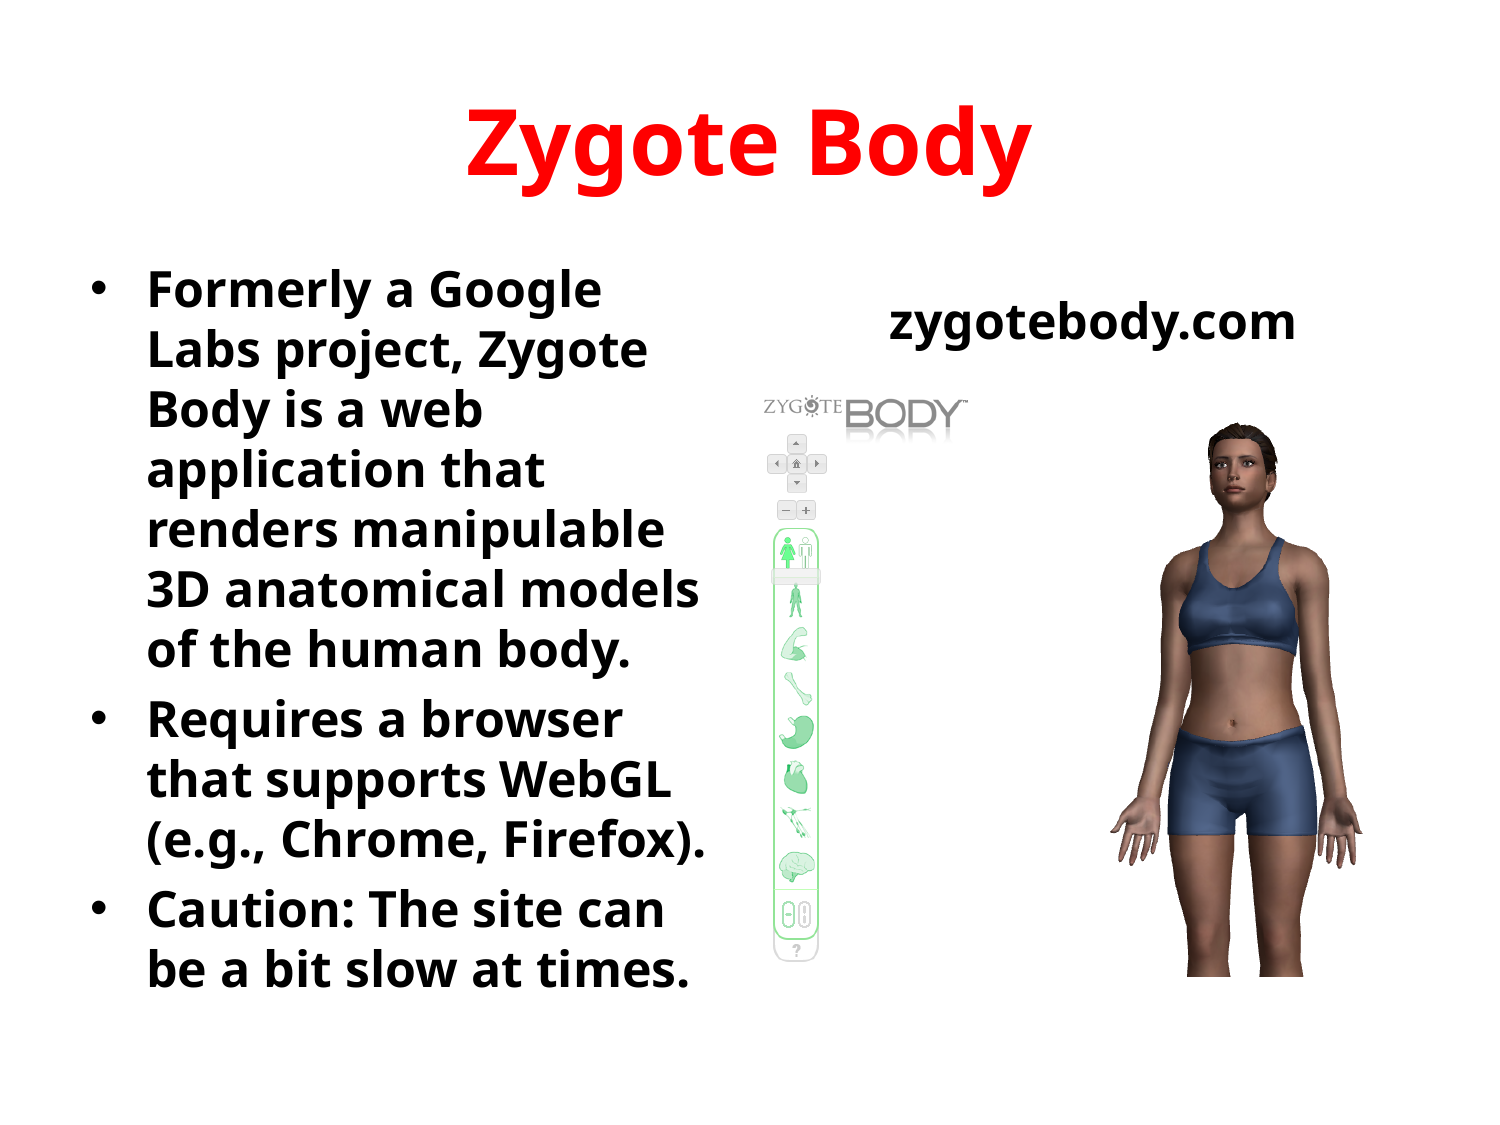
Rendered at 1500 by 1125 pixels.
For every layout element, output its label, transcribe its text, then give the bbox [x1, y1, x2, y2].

list zygotebody.com [761, 251, 1425, 356]
title Zygote Body [75, 45, 1425, 233]
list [761, 356, 1426, 1006]
list Formerly a Google Labs project, Zygote Body is a web application that renders manipulable 3D anatomical models of the human body. Requires a browser that supports WebGL (e.g., Chrome, Firefox). Caution: The site can be a bit slow at times. [75, 249, 738, 1005]
